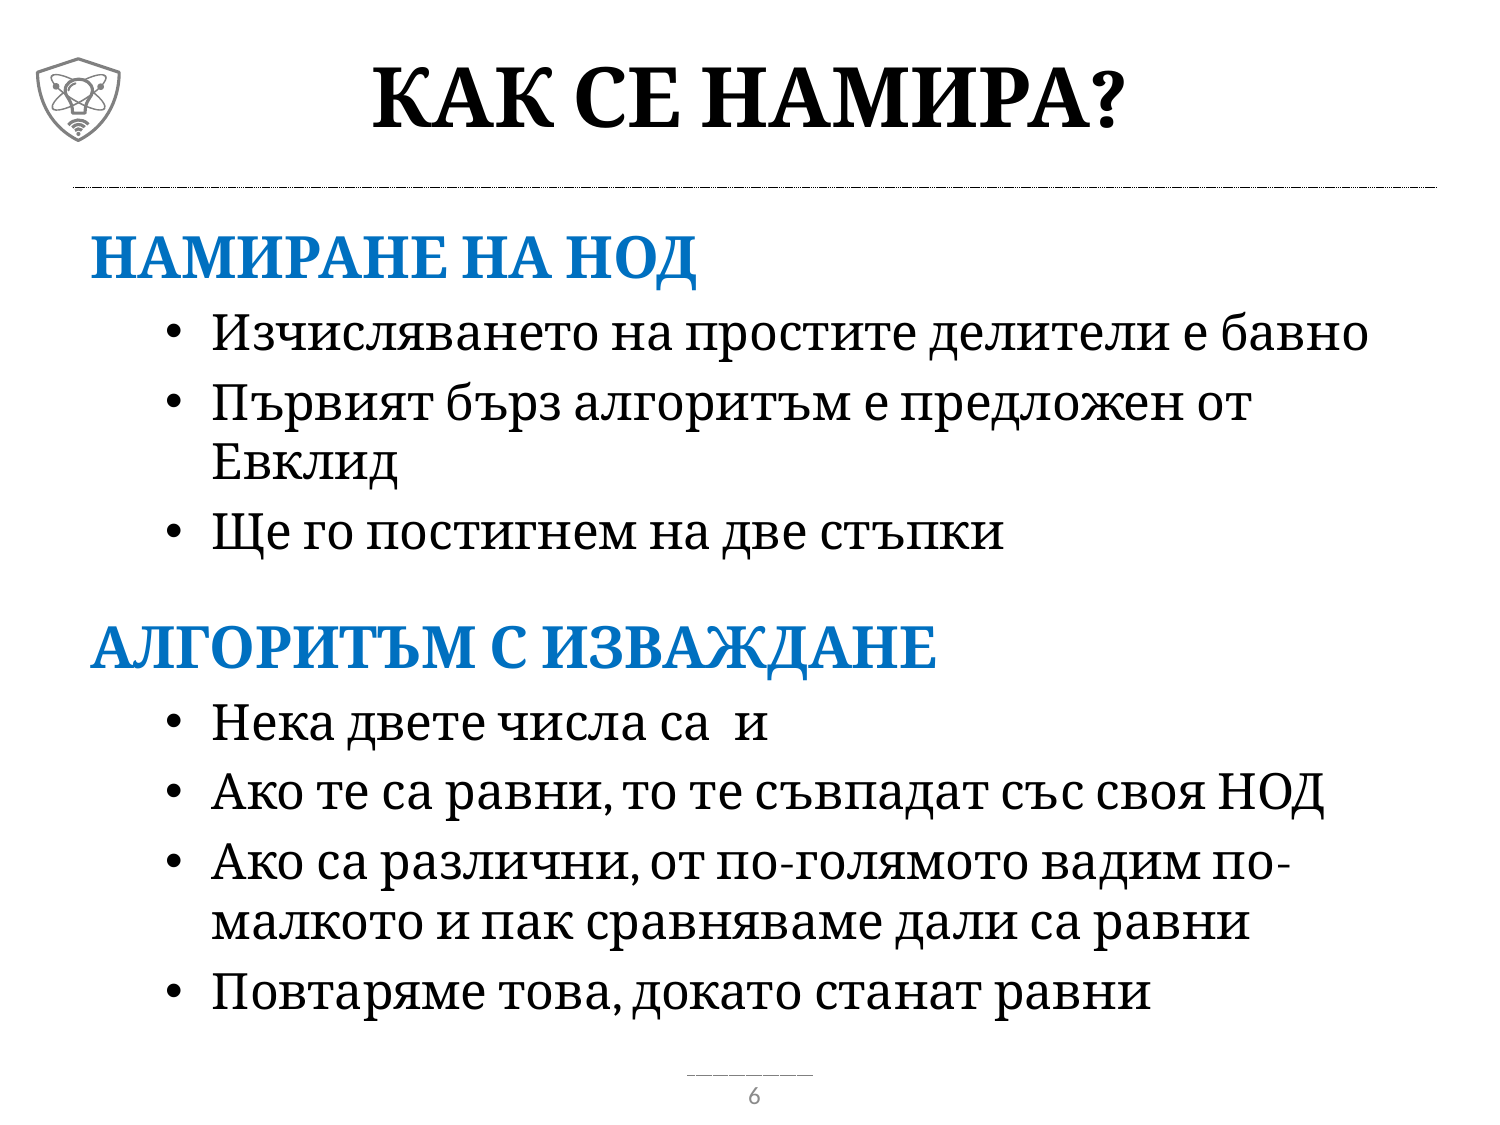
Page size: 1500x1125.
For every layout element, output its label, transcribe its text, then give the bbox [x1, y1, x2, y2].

slide_number 6 [579, 1065, 930, 1125]
title Как се намира? [0, 0, 1500, 188]
